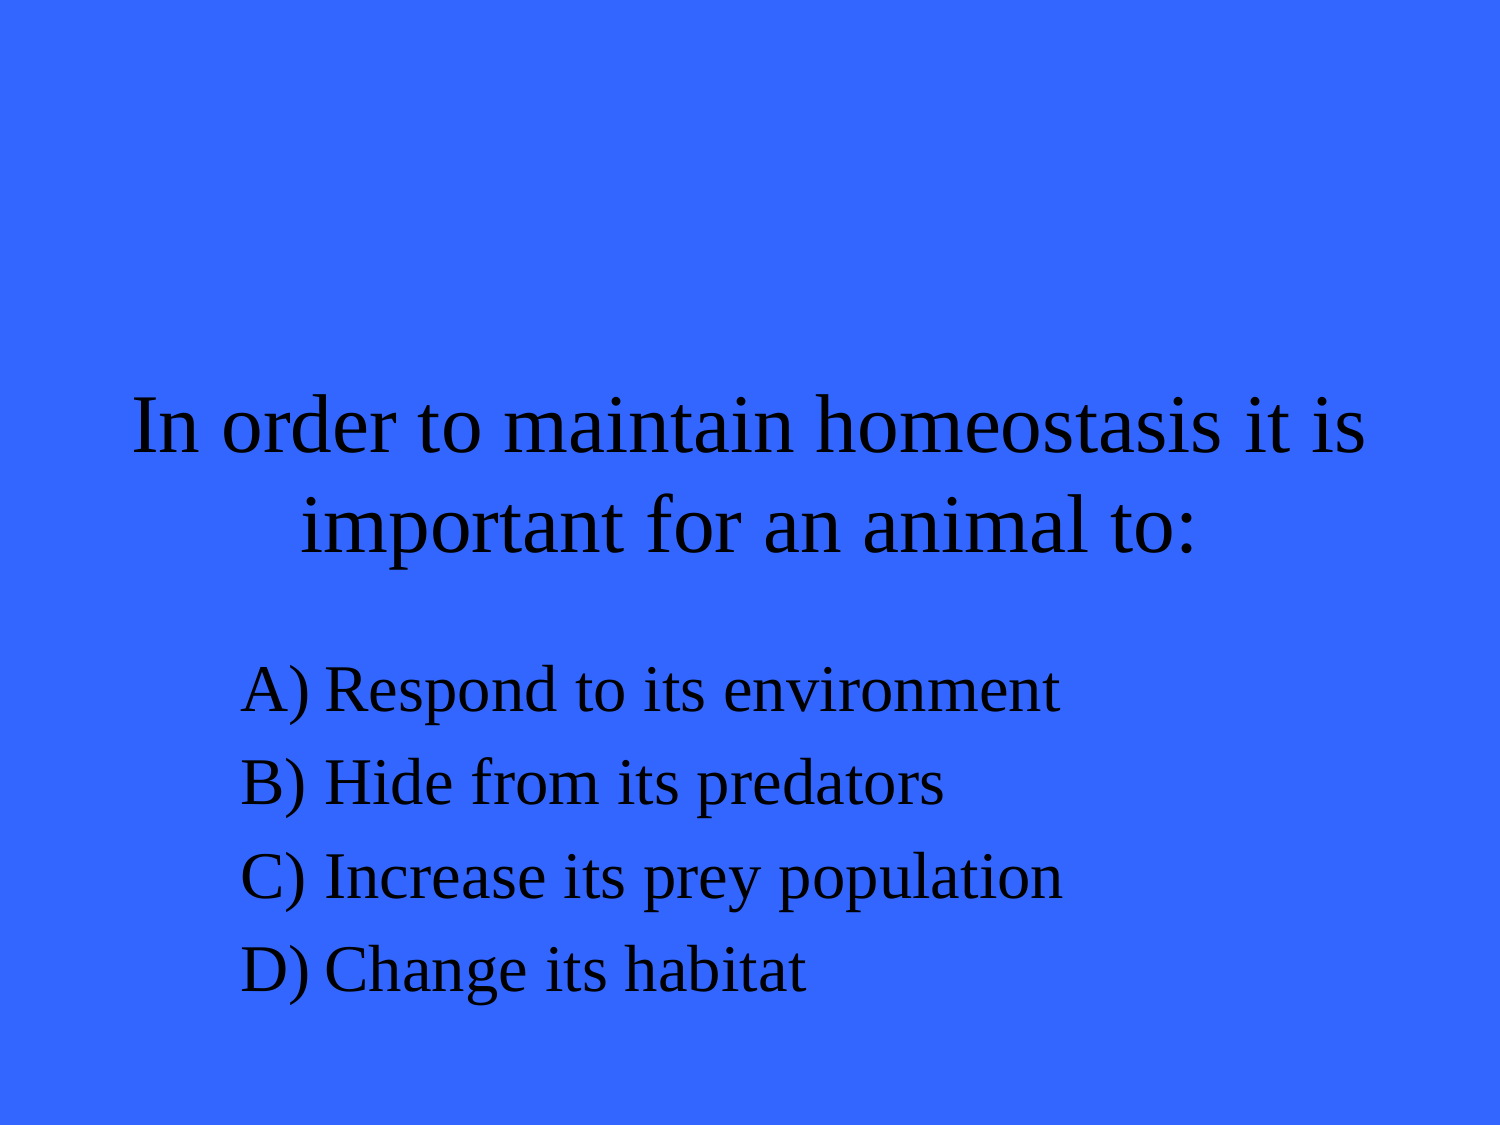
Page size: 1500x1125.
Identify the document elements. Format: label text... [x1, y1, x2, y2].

title In order to maintain homeostasis it is important for an animal to: [112, 375, 1388, 563]
subtitle Respond to its environment Hide from its predators Increase its prey population Change its habitat [225, 637, 1275, 925]
